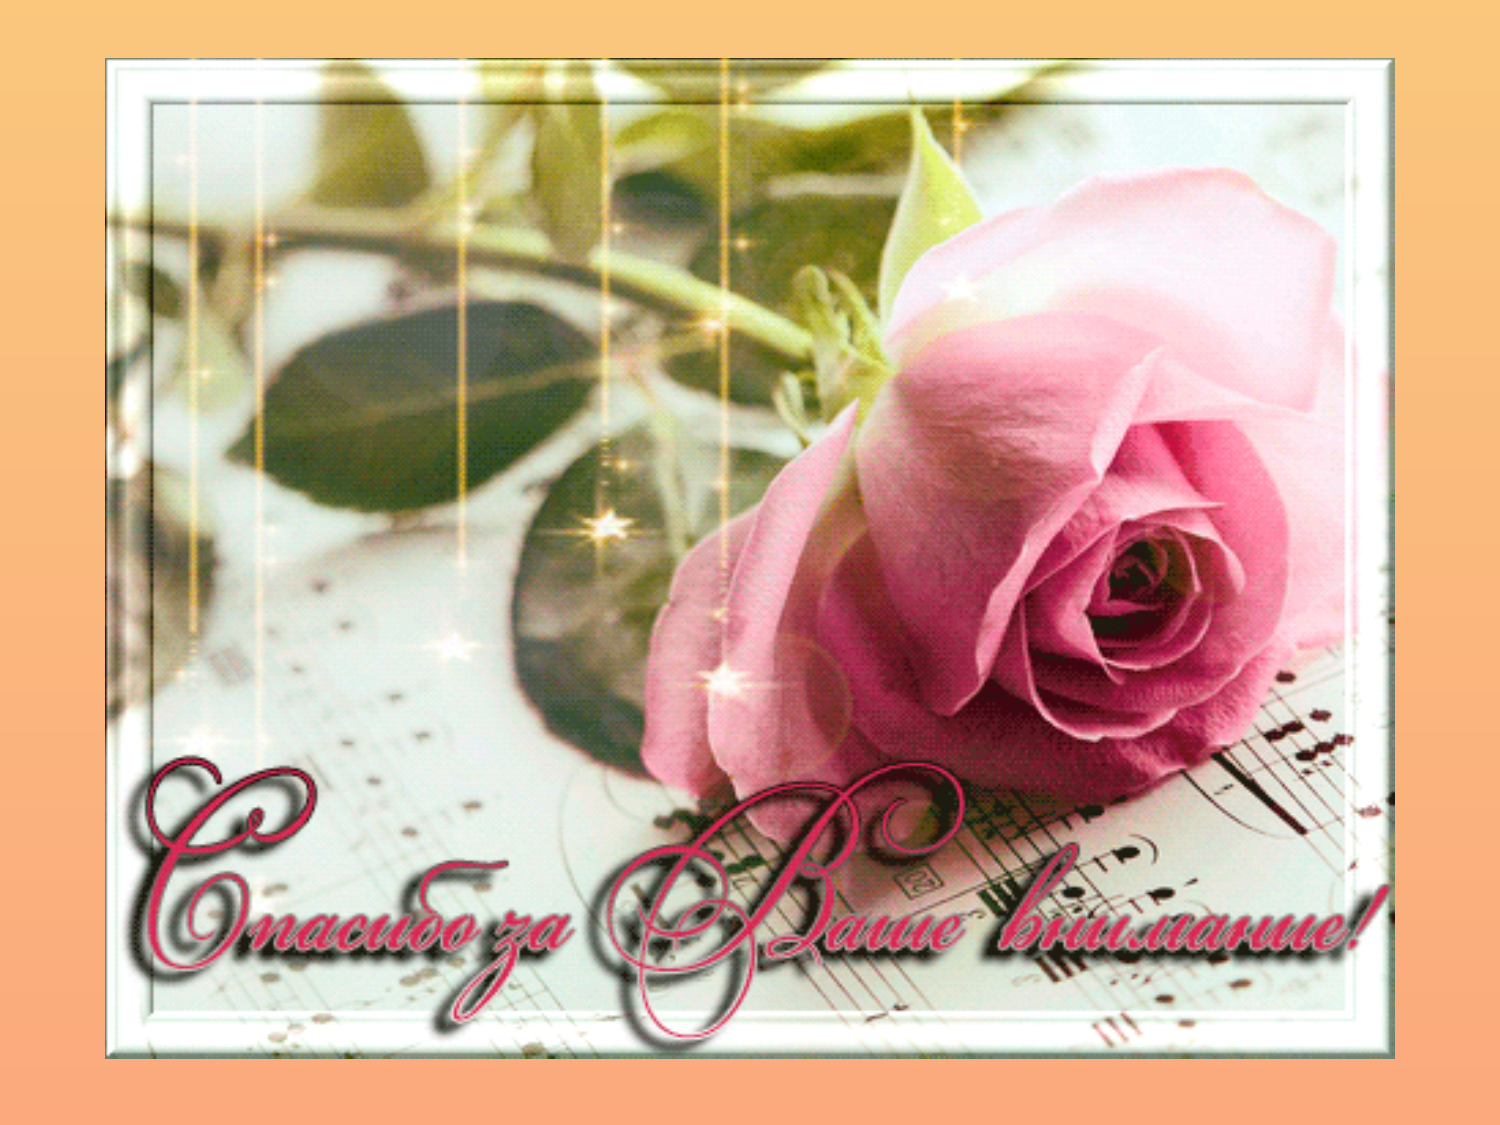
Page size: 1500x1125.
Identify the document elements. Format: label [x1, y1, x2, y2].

picture [104, 58, 1395, 1060]
